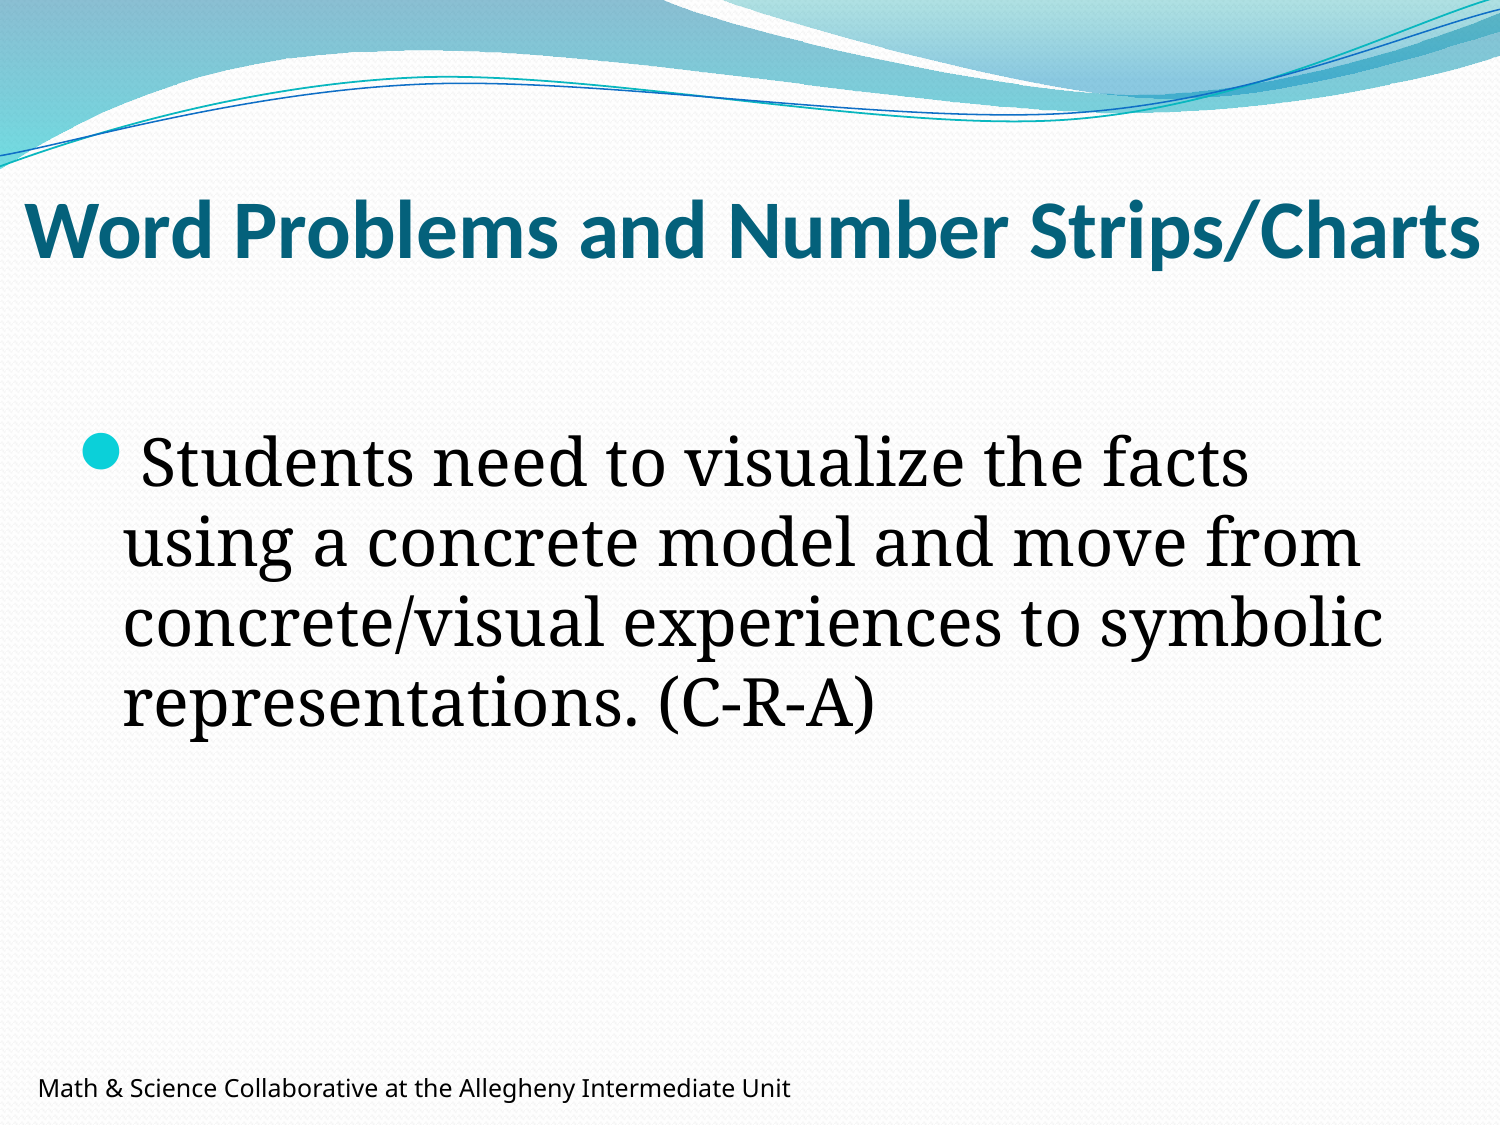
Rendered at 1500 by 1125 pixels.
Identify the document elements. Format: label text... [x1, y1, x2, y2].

footer Math & Science Collaborative at the Allegheny Intermediate Unit [37, 1050, 988, 1103]
list Students need to visualize the facts using a concrete model and move from concrete/visual experiences to symbolic representations. (C-R-A) [62, 412, 1413, 1075]
title Word Problems and Number Strips/Charts [24, 75, 1500, 275]
